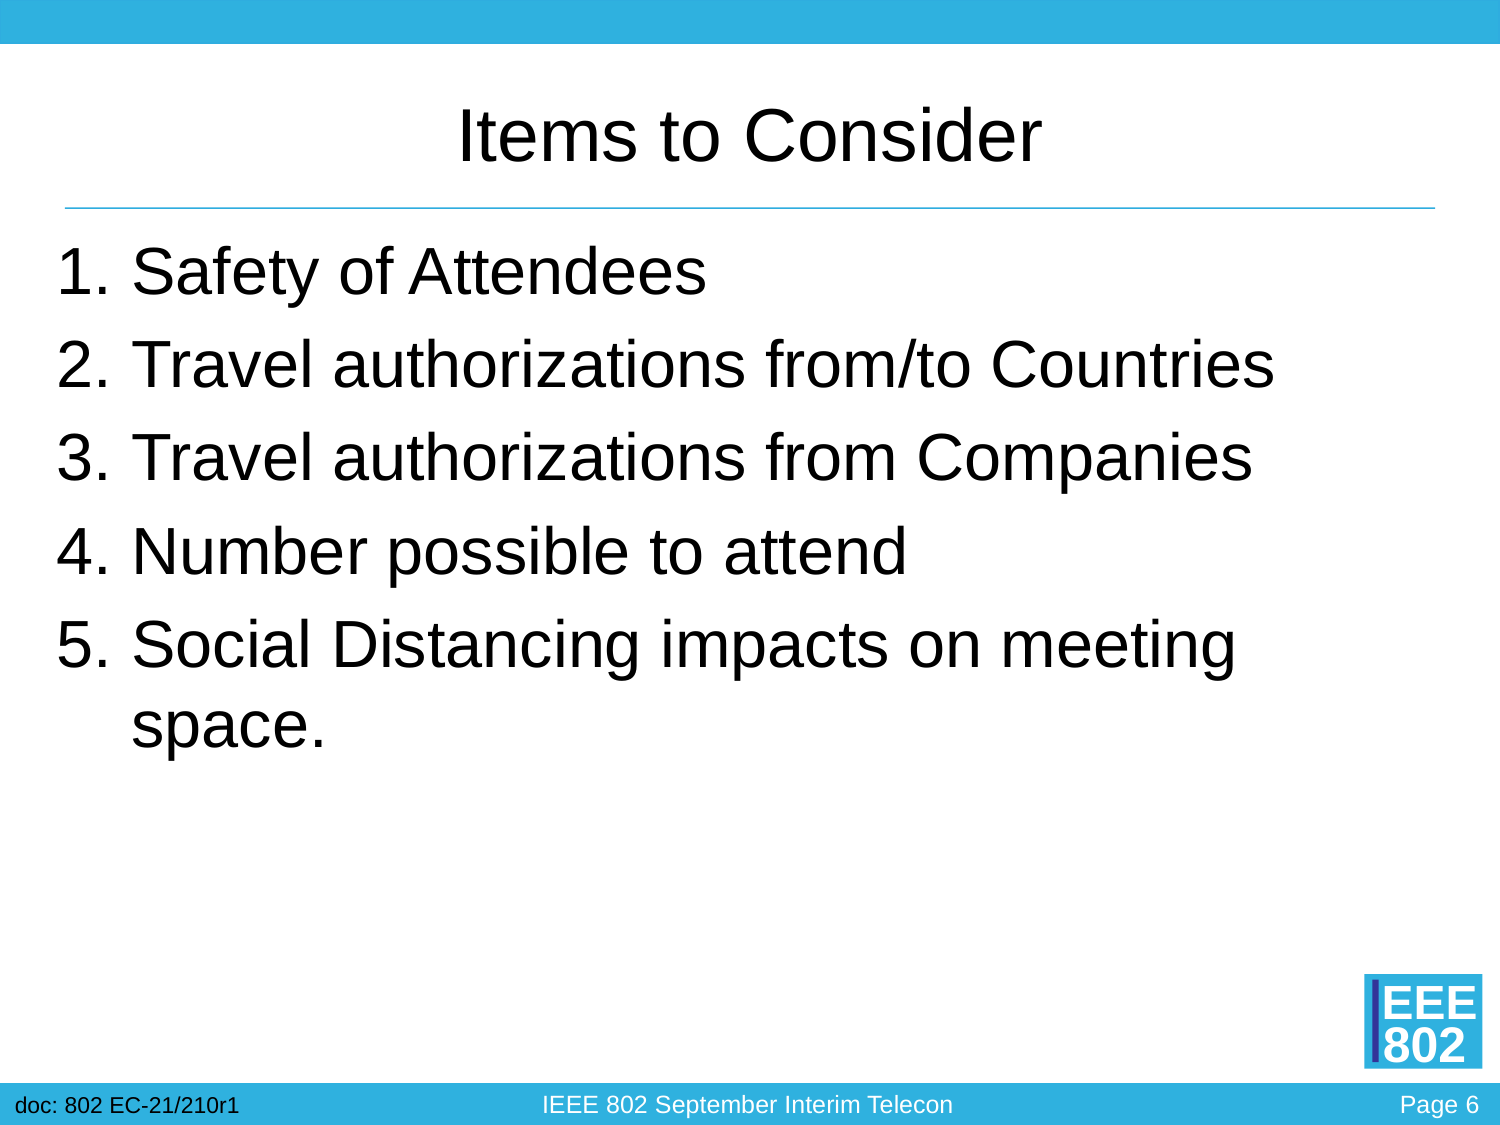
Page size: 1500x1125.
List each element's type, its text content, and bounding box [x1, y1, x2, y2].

title Items to Consider [75, 66, 1425, 197]
list Safety of Attendees Travel authorizations from/to Countries Travel authorizations from Companies Number possible to attend Social Distancing impacts on meeting space. [41, 220, 1392, 963]
